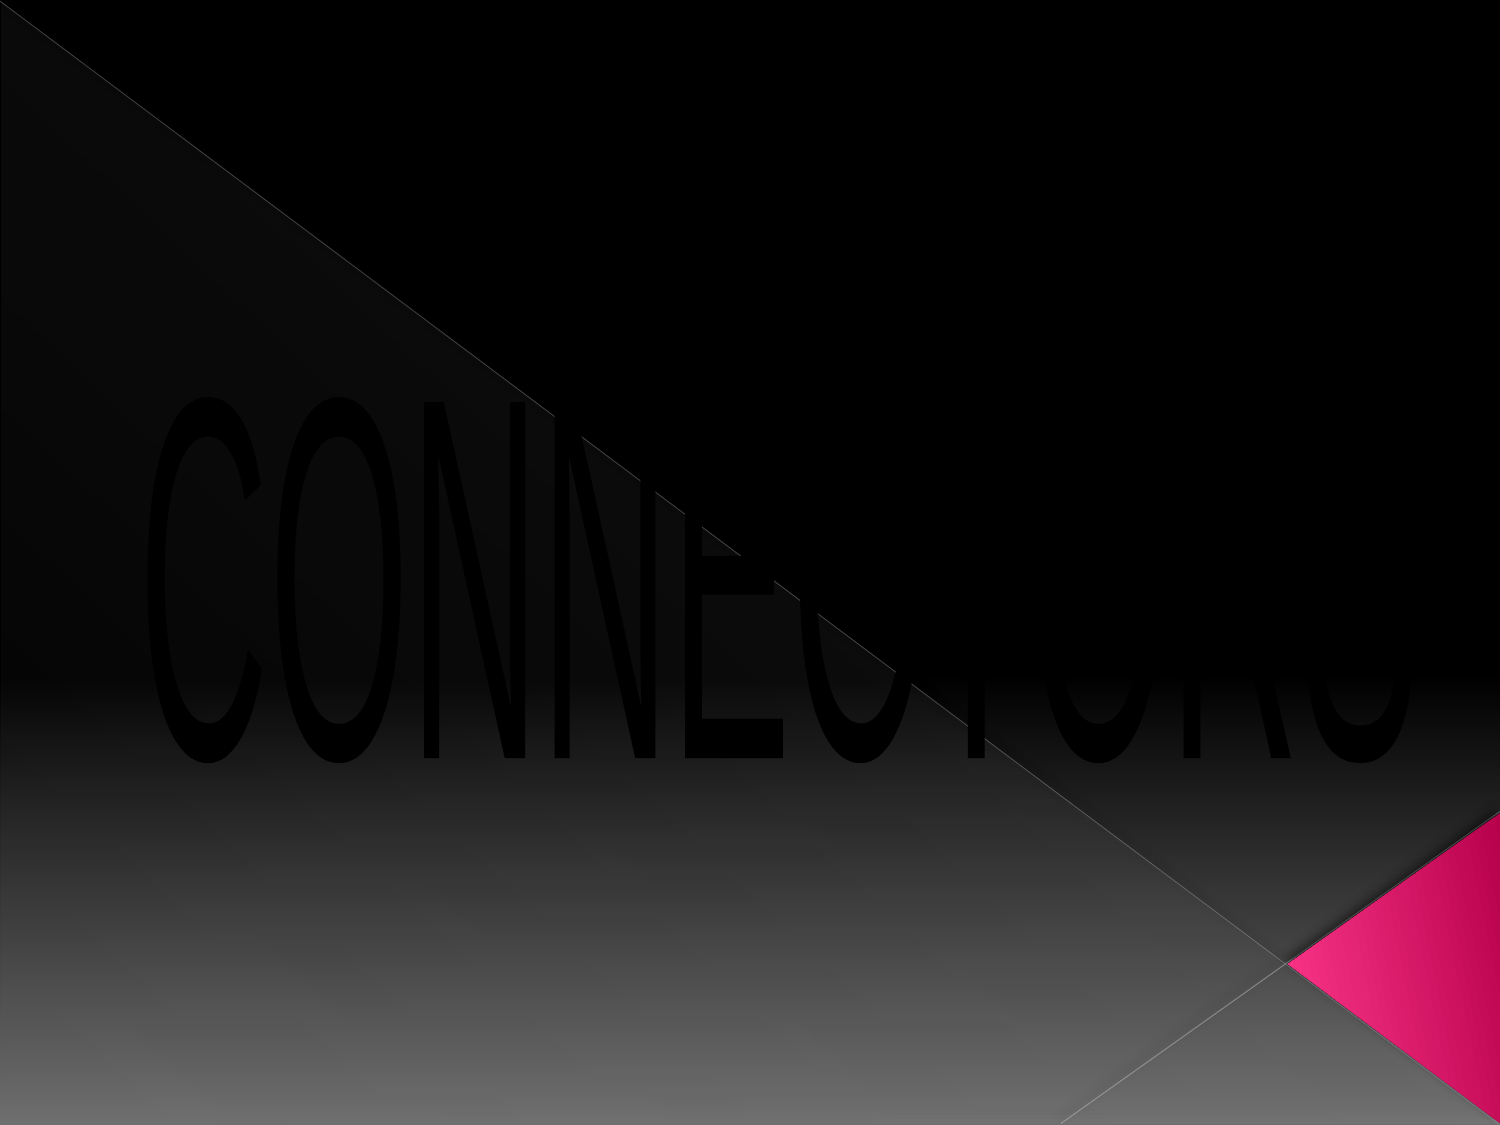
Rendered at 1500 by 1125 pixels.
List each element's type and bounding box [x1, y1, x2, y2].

subtitle [88, 369, 1412, 657]
